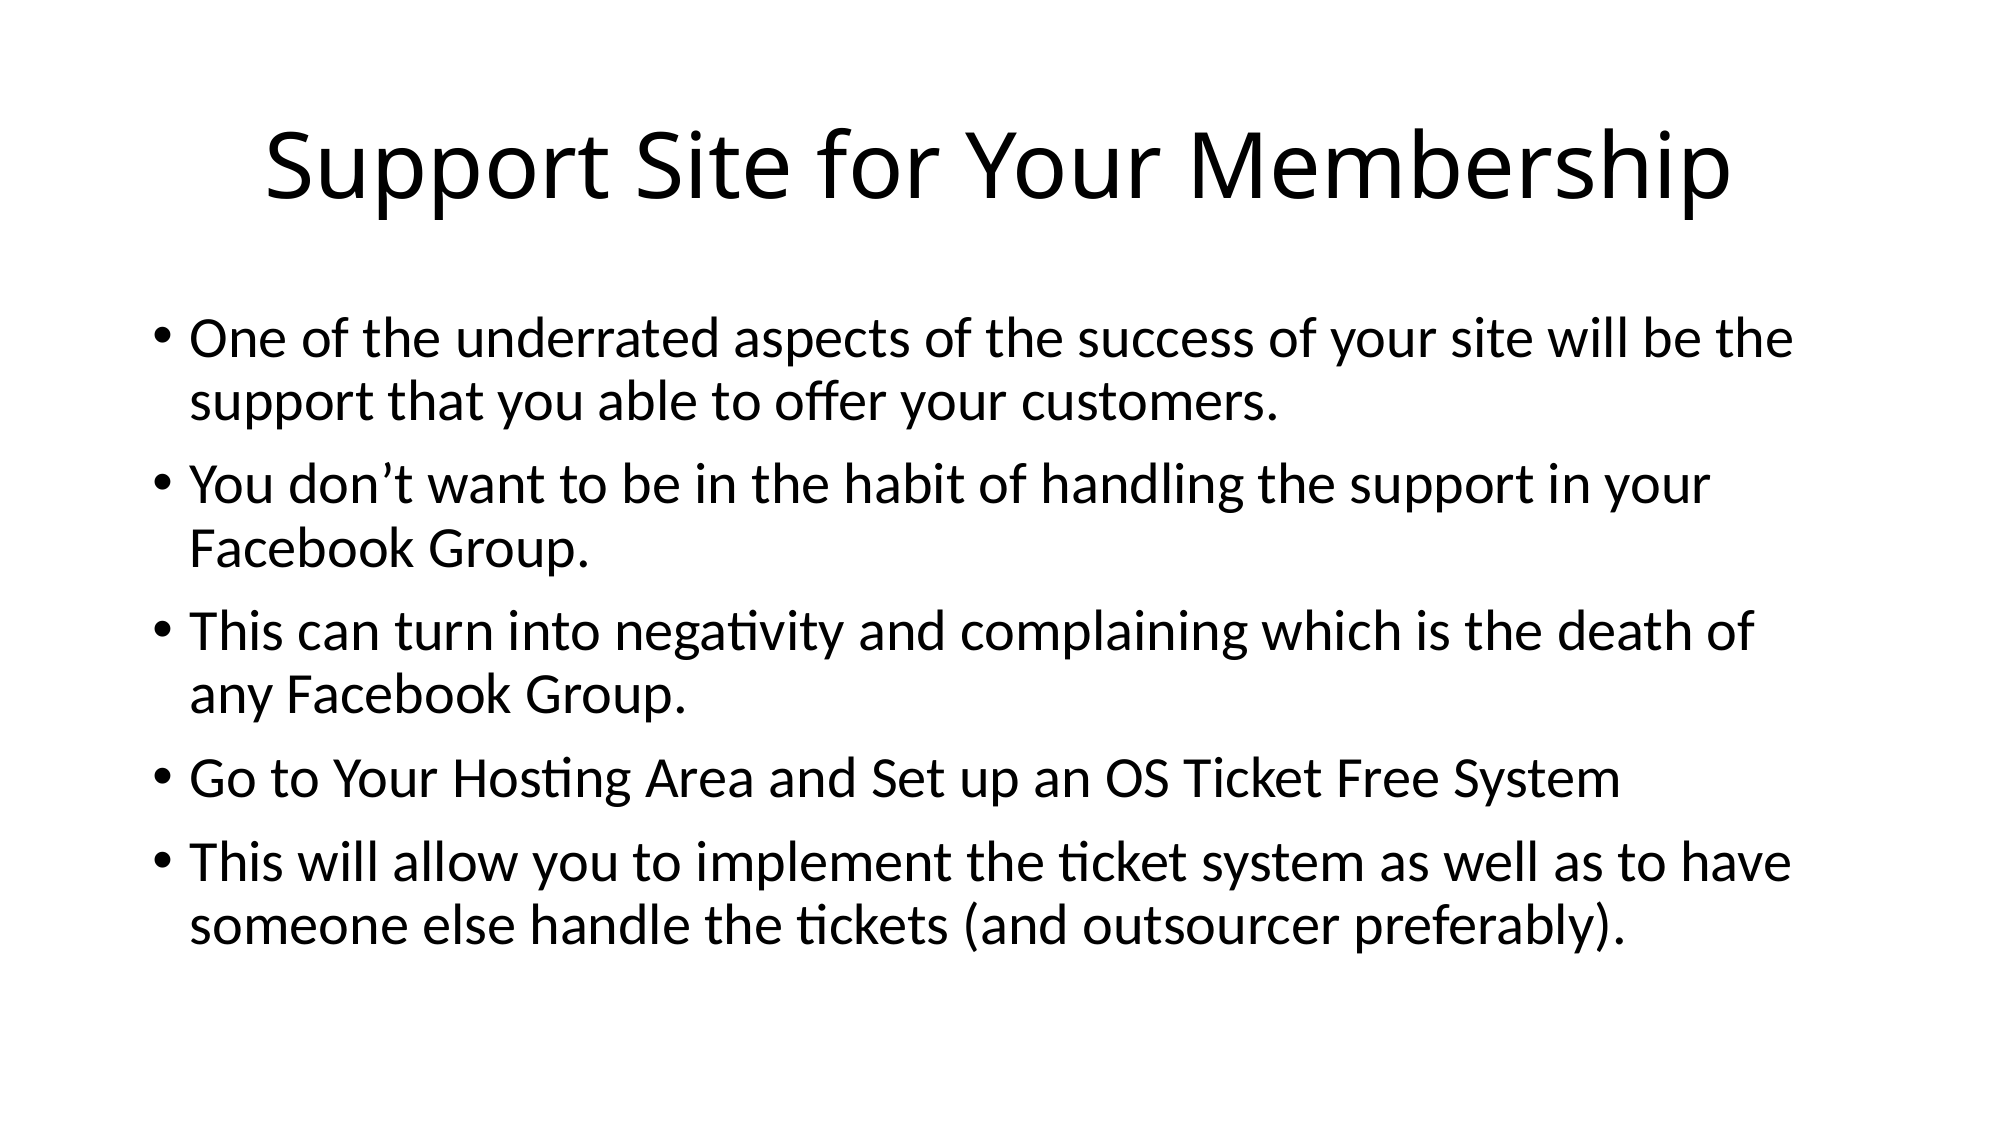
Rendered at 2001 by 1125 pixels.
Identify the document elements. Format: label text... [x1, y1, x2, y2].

list One of the underrated aspects of the success of your site will be the support that you able to offer your customers. You don’t want to be in the habit of handling the support in your Facebook Group. This can turn into negativity and complaining which is the death of any Facebook Group. Go to Your Hosting Area and Set up an OS Ticket Free System This will allow you to implement the ticket system as well as to have someone else handle the tickets (and outsourcer preferably). [137, 299, 1863, 1014]
title Support Site for Your Membership [137, 59, 1863, 278]
